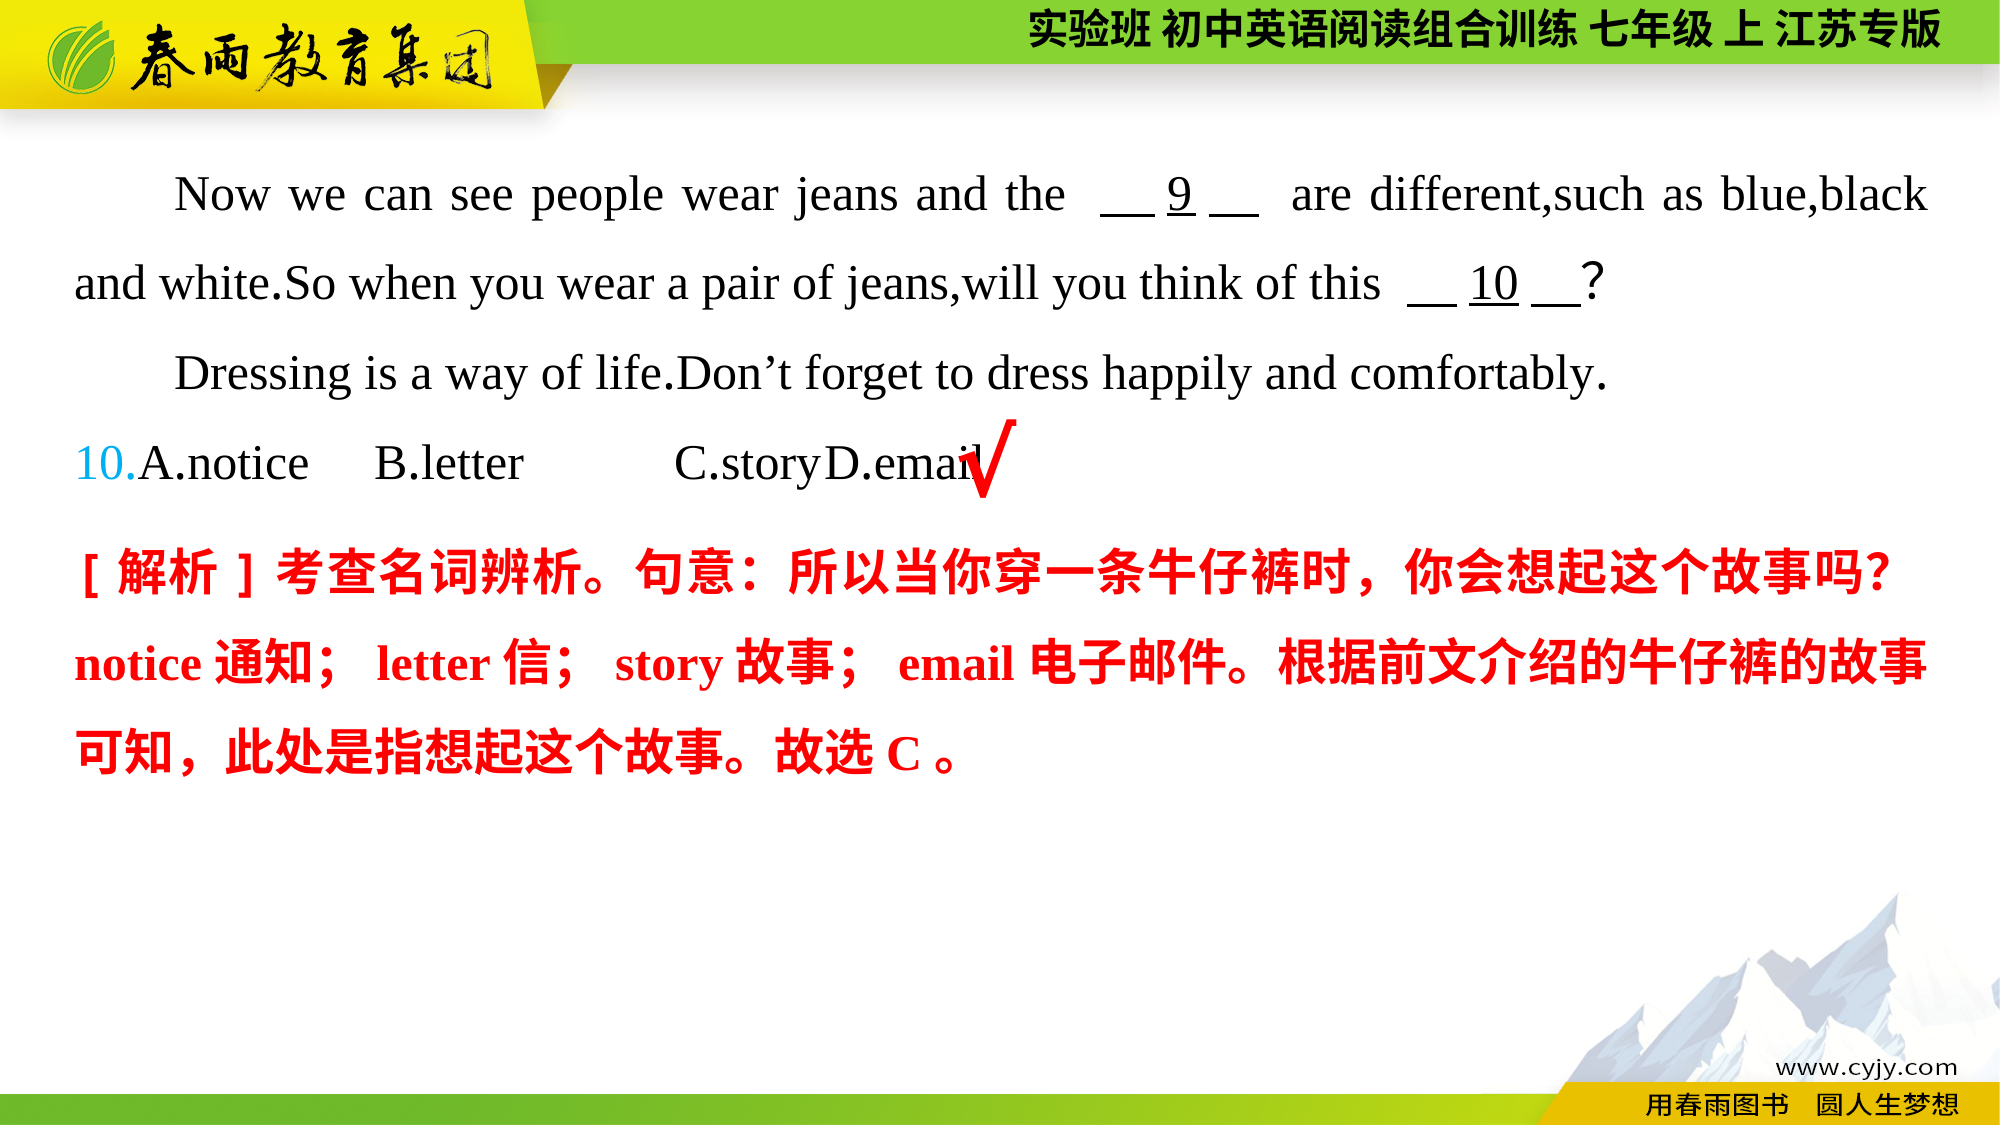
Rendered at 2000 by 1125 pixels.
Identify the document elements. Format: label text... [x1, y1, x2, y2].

list Now we can see people wear jeans and the 9 are different,such as blue,black and white.So when you wear a pair of jeans,will you think of this 10 ？ Dressing is a way of life.Don’t forget to dress happily and comfortably. 10.A.notice B.letter C.story D.email [59, 122, 1944, 502]
picture [0, 0, 2000, 1125]
text_box [解析]考查名词辨析。句意：所以当你穿一条牛仔裤时，你会想起这个故事吗？notice通知；letter信；story故事；email电子邮件。根据前文介绍的牛仔裤的故事可知，此处是指想起这个故事。故选C。 [59, 503, 1944, 789]
text_box √ [940, 397, 1039, 503]
